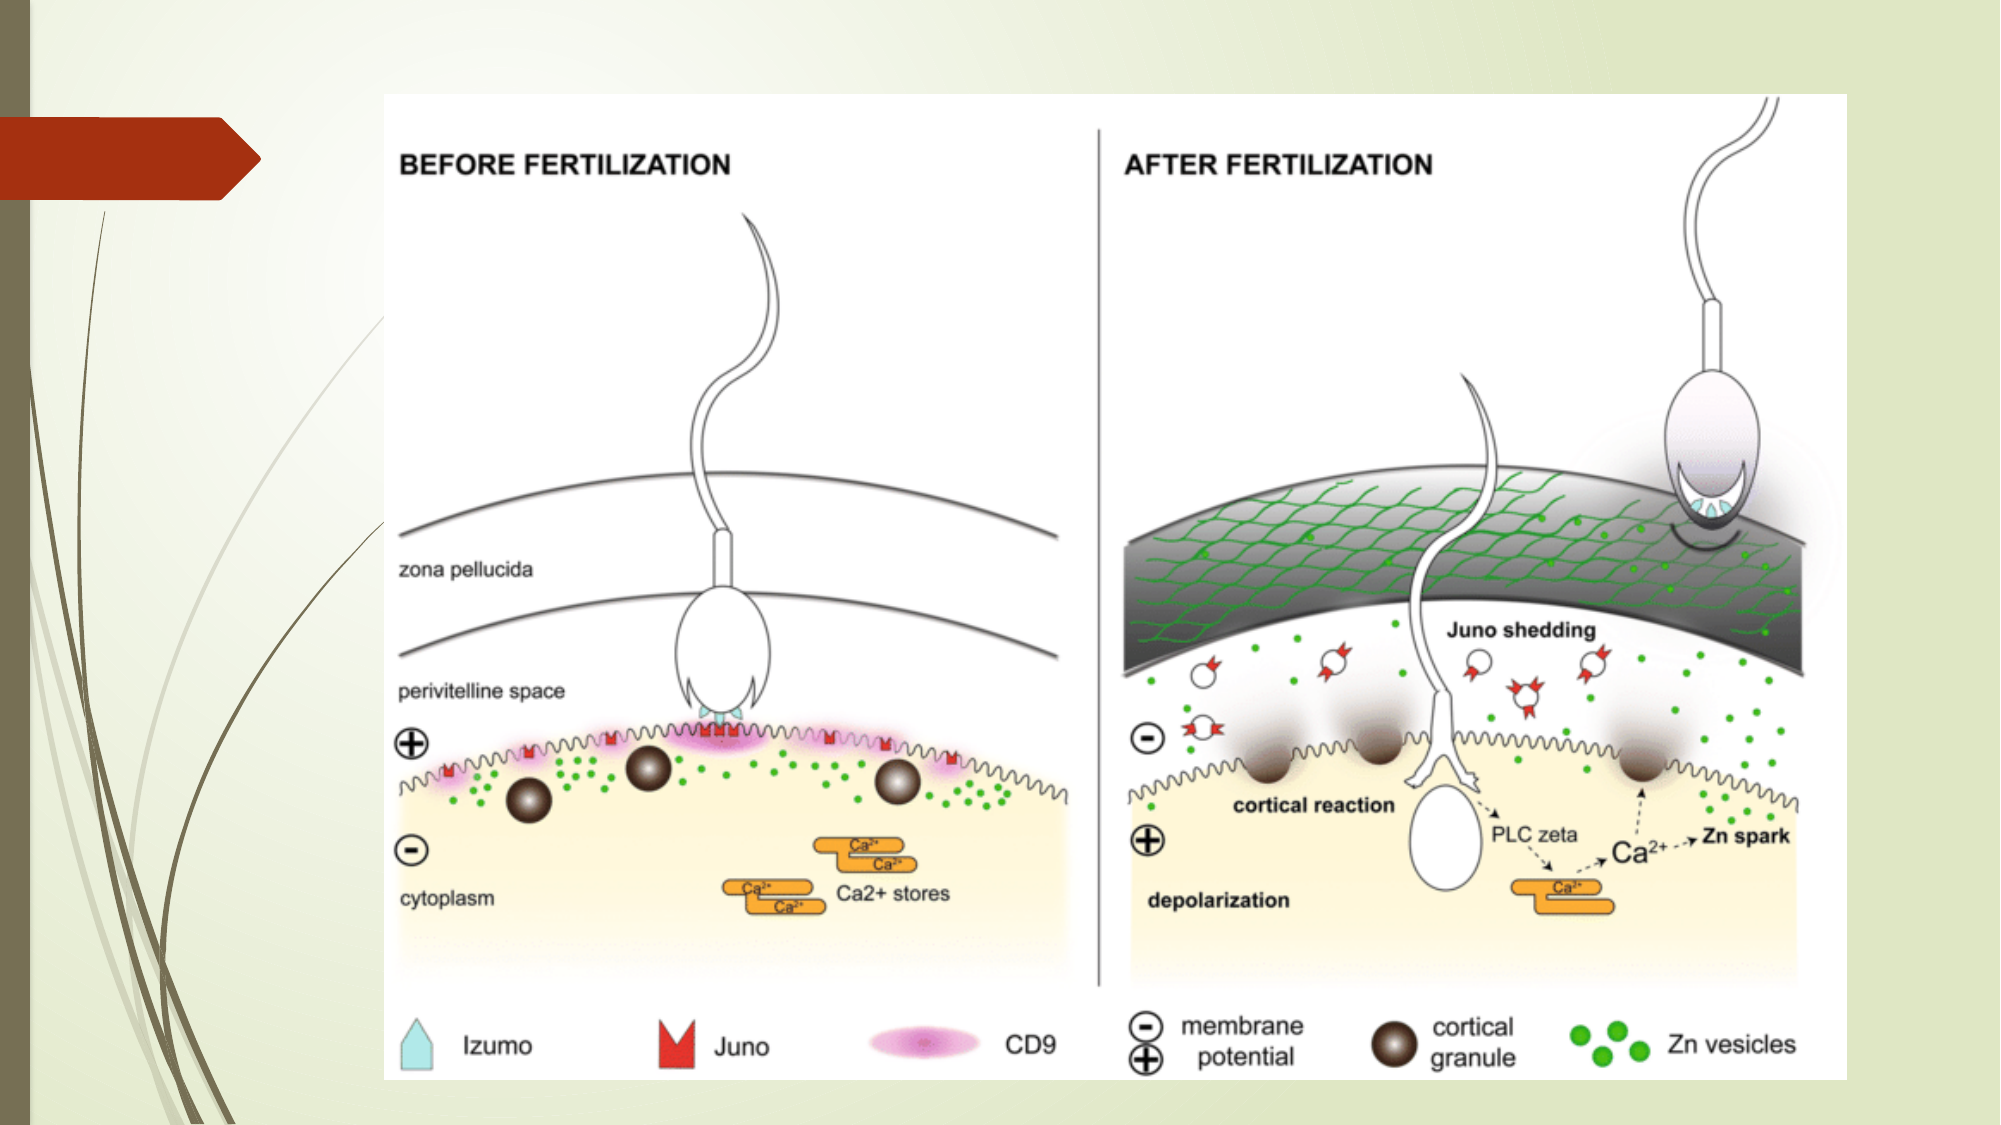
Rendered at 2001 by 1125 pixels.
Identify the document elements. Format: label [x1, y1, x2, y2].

picture [384, 93, 1848, 1081]
